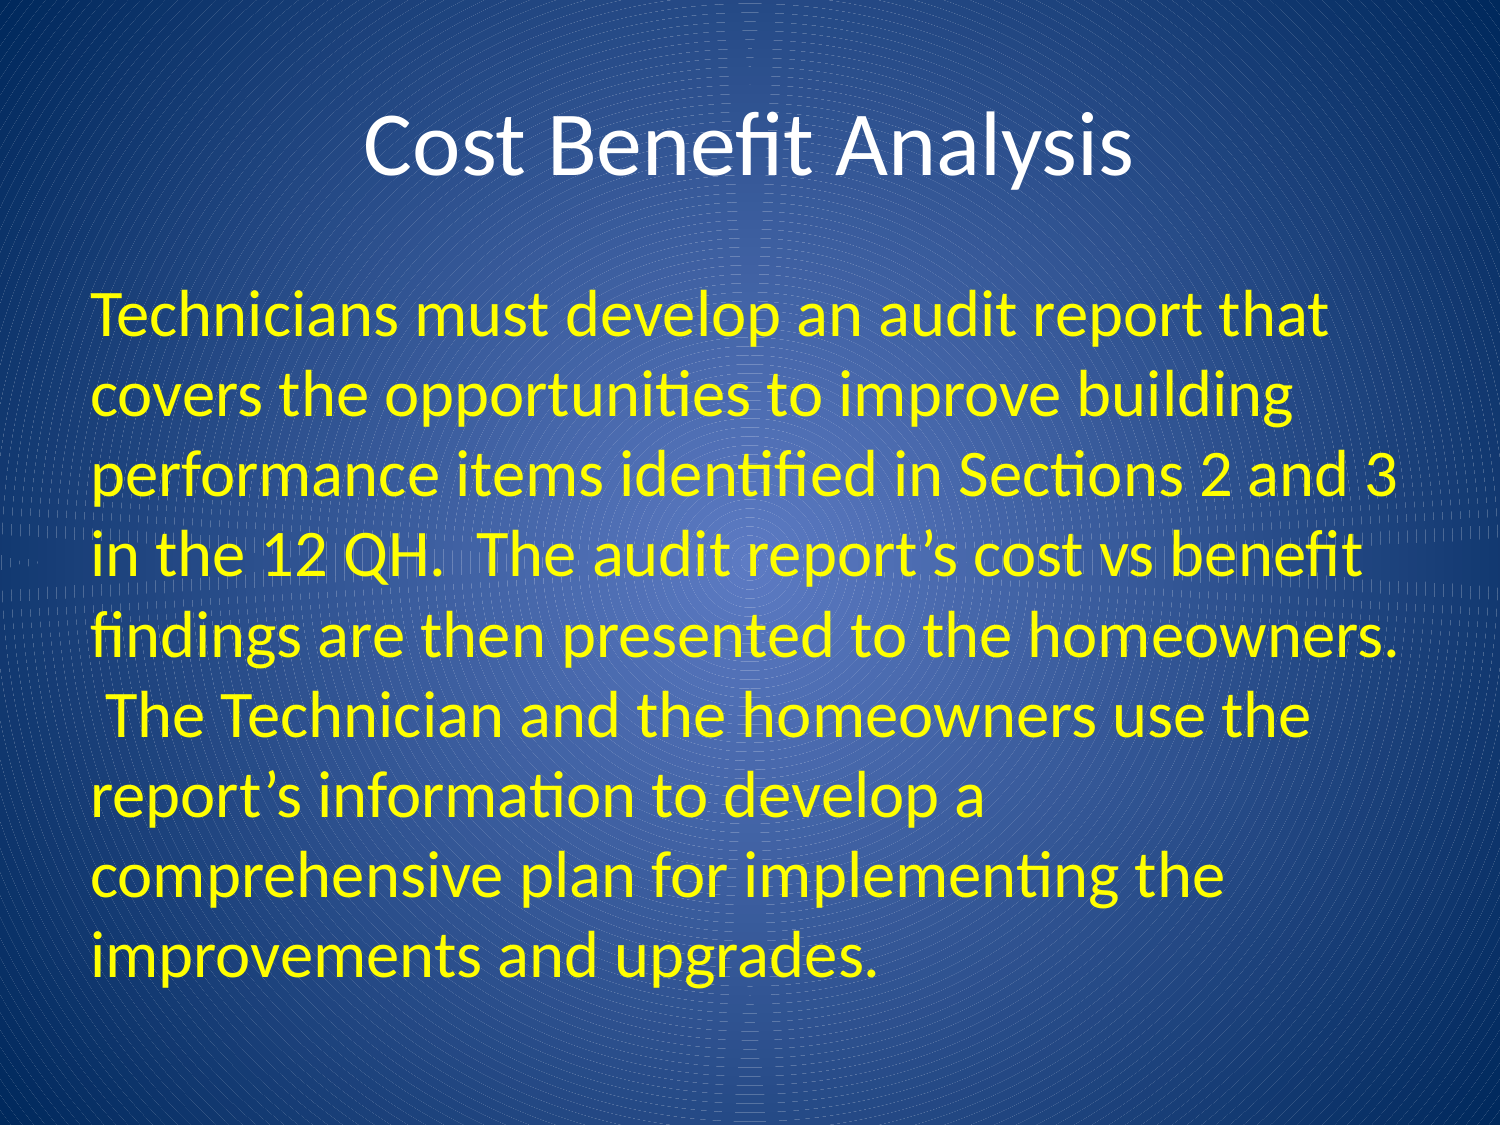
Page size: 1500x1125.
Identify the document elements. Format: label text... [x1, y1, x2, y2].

list Technicians must develop an audit report that covers the opportunities to improve building performance items identified in Sections 2 and 3 in the 12 QH. The audit report’s cost vs benefit findings are then presented to the homeowners. The Technician and the homeowners use the report’s information to develop a comprehensive plan for implementing the improvements and upgrades. [75, 262, 1425, 1005]
title Cost Benefit Analysis [75, 45, 1425, 233]
